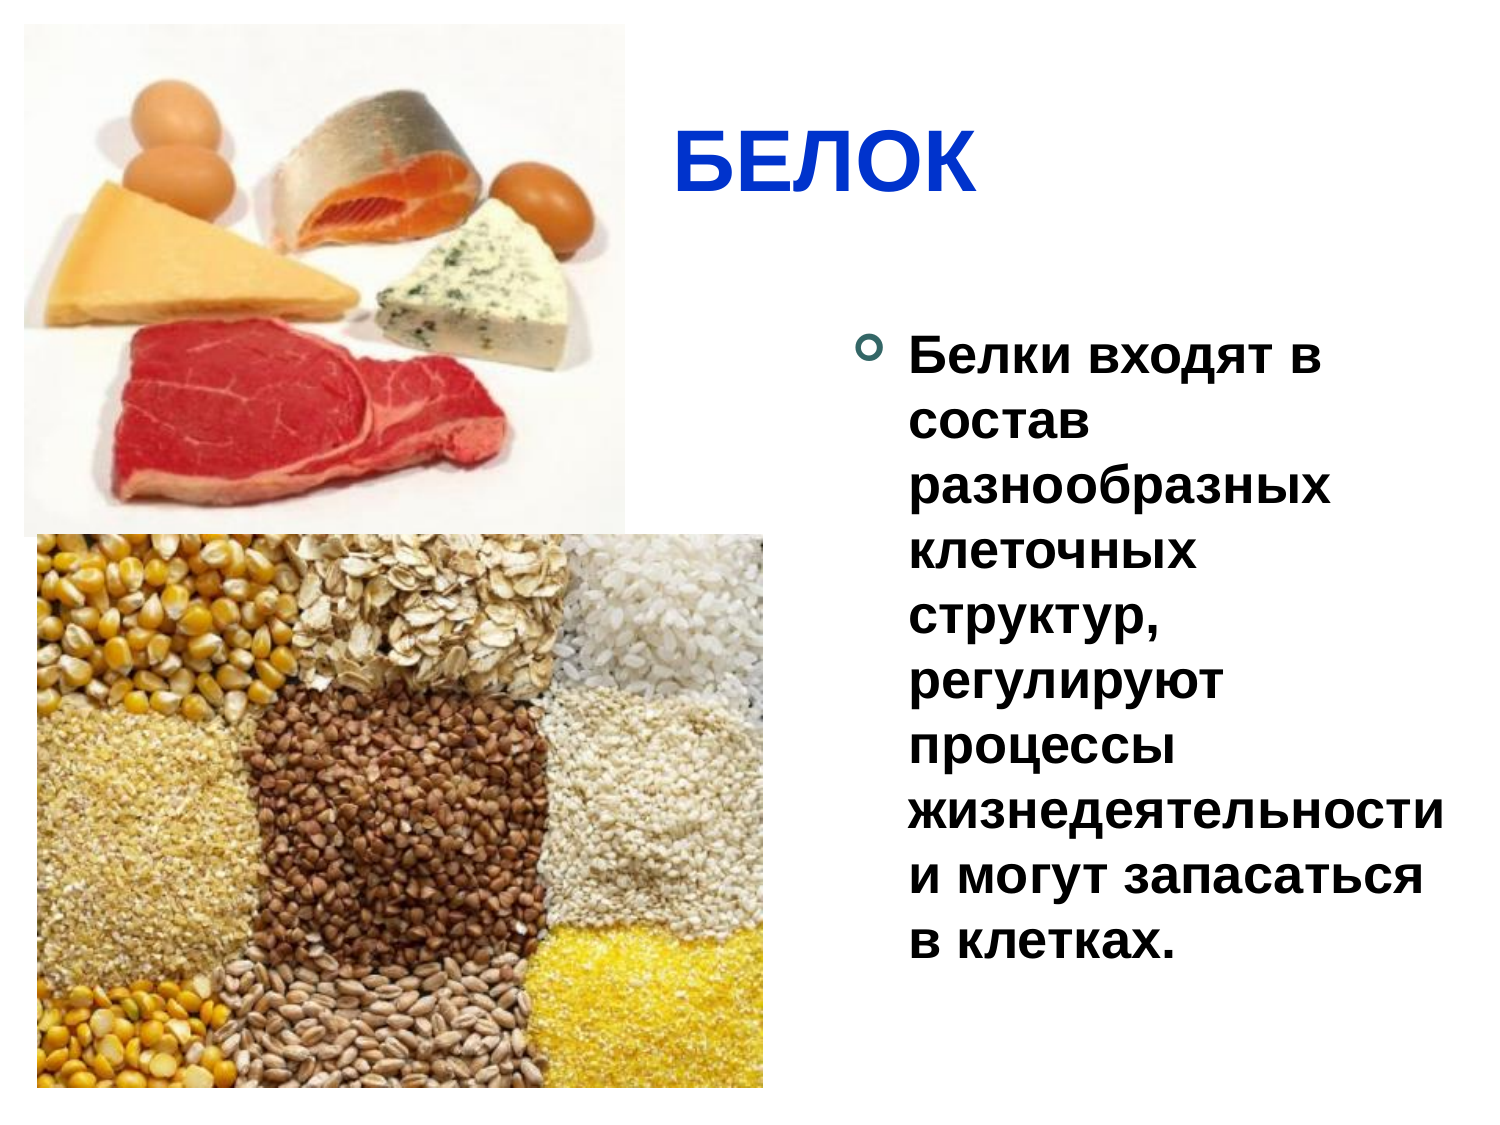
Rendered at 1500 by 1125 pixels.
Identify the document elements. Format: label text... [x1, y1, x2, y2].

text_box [24, 24, 625, 537]
text_box БЕЛОК [630, 31, 1400, 282]
text_box Белки входят в состав разнообразных клеточных структур, регулируют процессы жизнедеятельности и могут запасаться в клетках. [837, 312, 1463, 988]
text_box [37, 534, 763, 1088]
